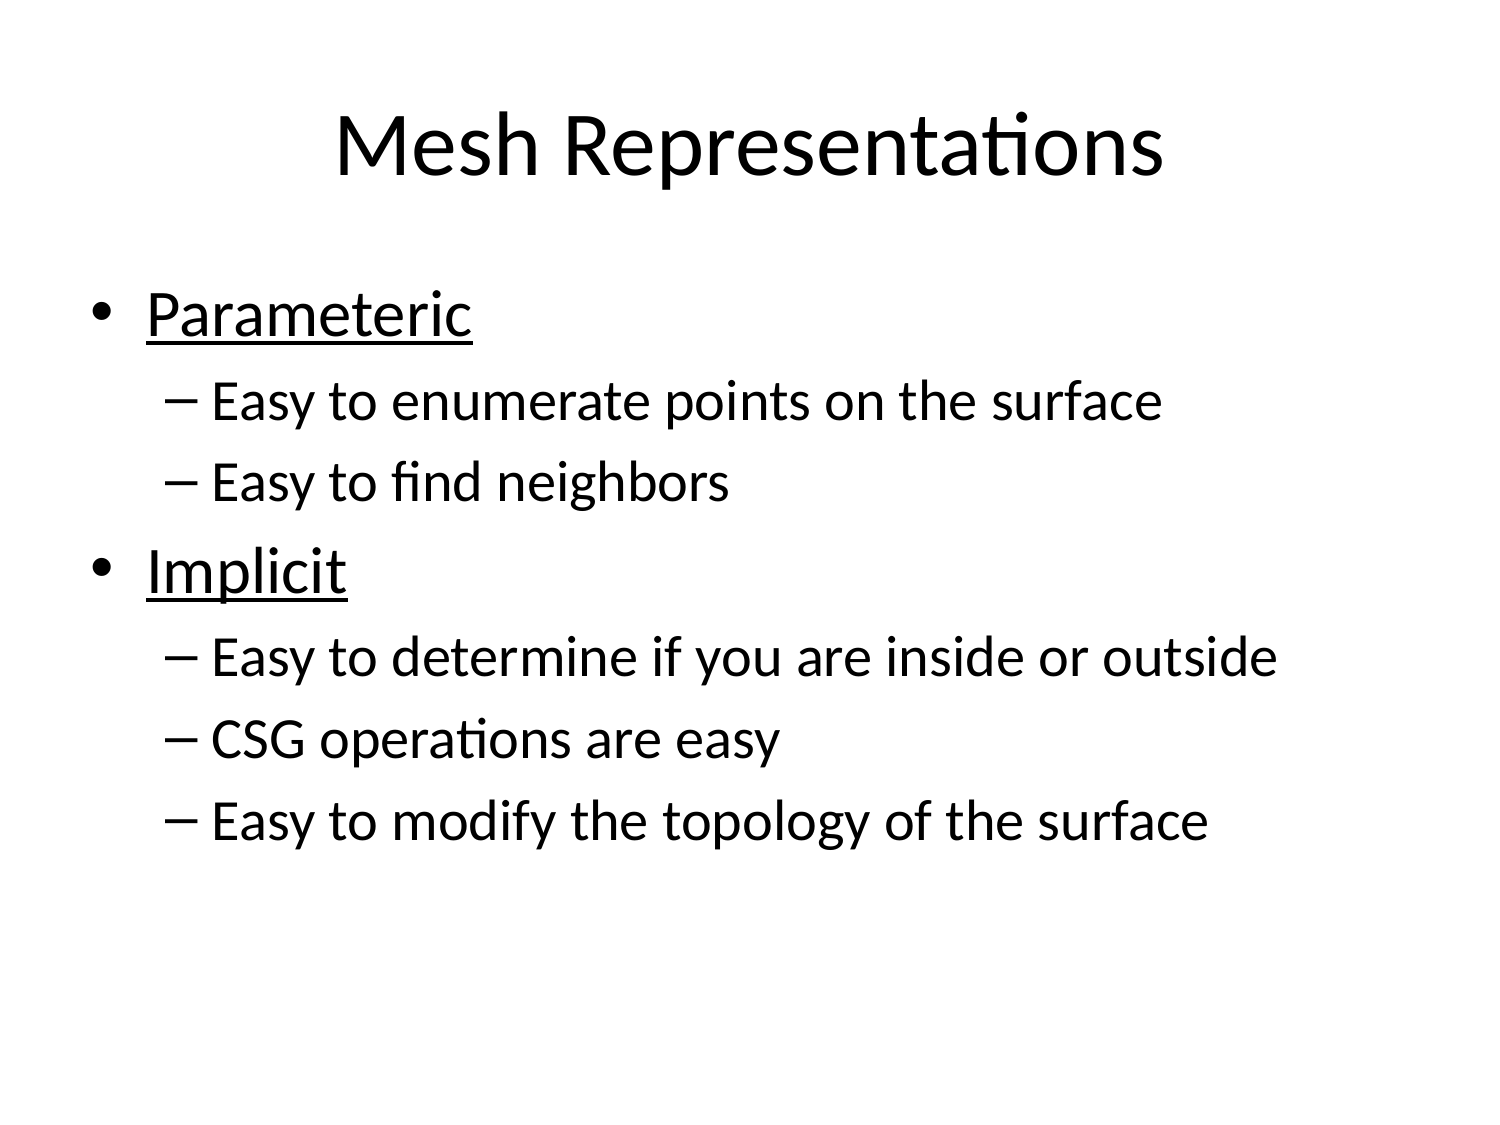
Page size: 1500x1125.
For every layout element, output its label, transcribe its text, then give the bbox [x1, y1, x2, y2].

title Mesh Representations [75, 45, 1425, 233]
list Parameteric Easy to enumerate points on the surface Easy to find neighbors Implicit Easy to determine if you are inside or outside CSG operations are easy Easy to modify the topology of the surface [75, 262, 1425, 1005]
